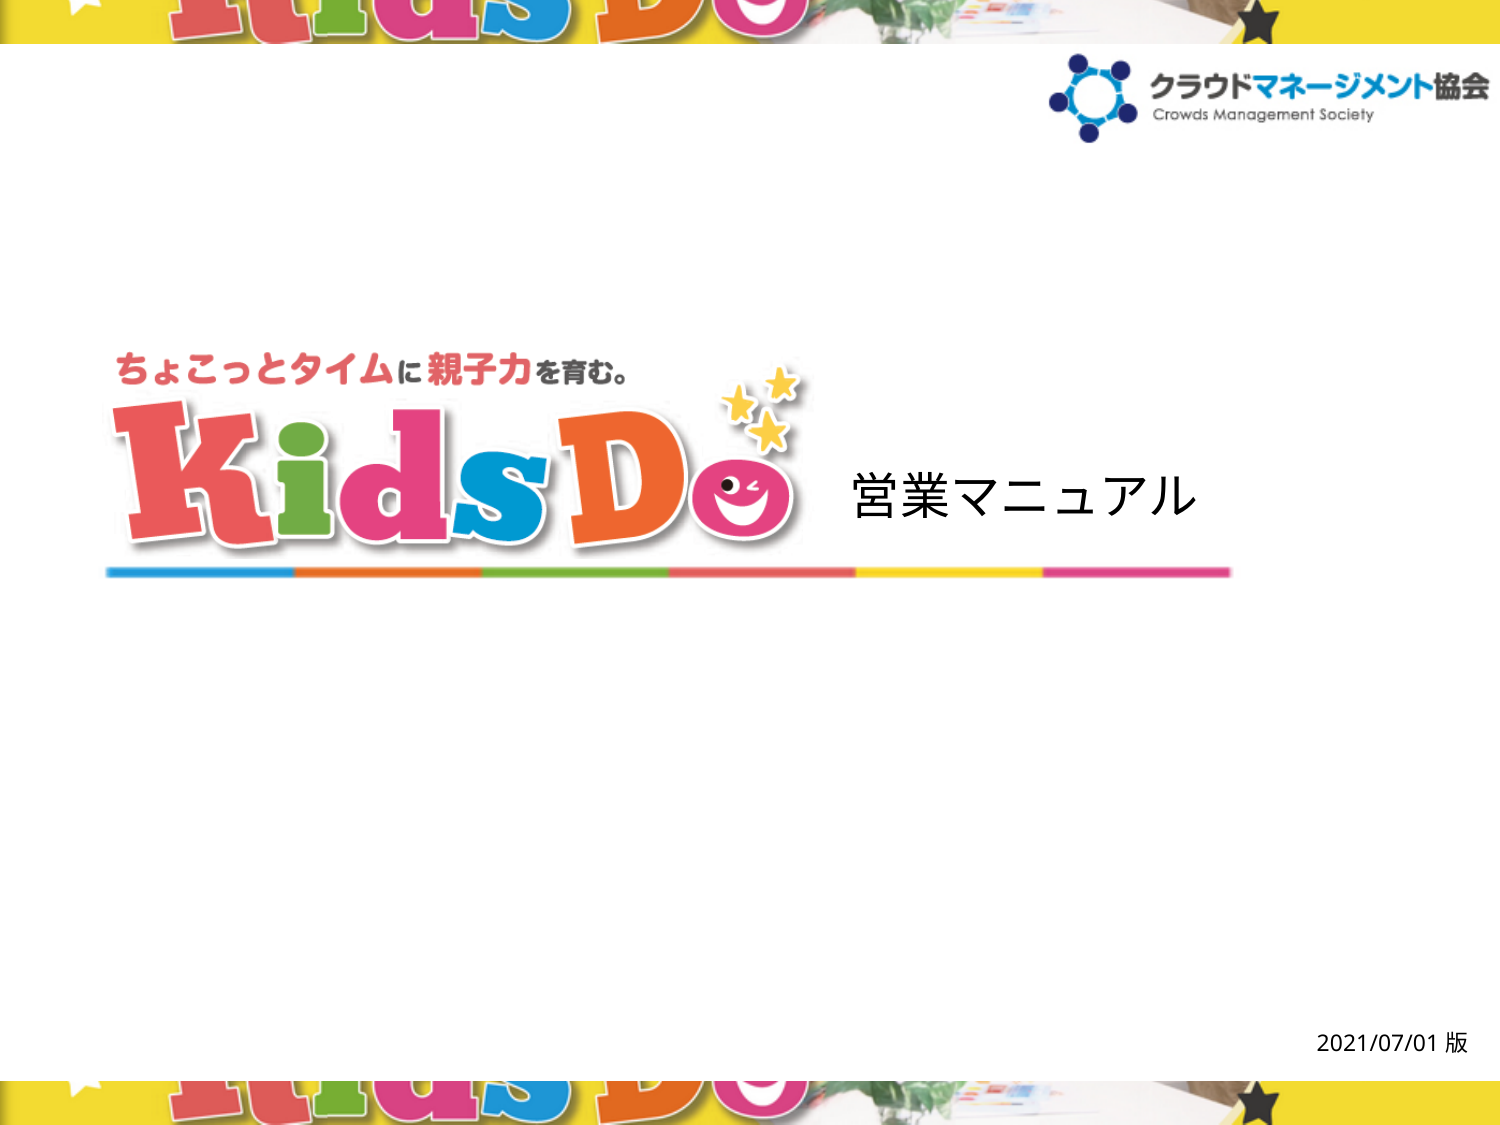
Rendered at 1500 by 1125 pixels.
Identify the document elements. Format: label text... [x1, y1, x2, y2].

text_box 営業マニュアル [835, 457, 1252, 532]
text_box 2021/07/01版 [1066, 1021, 1483, 1064]
picture [87, 332, 1295, 587]
picture [0, 1081, 1500, 1125]
picture [0, 0, 1500, 155]
